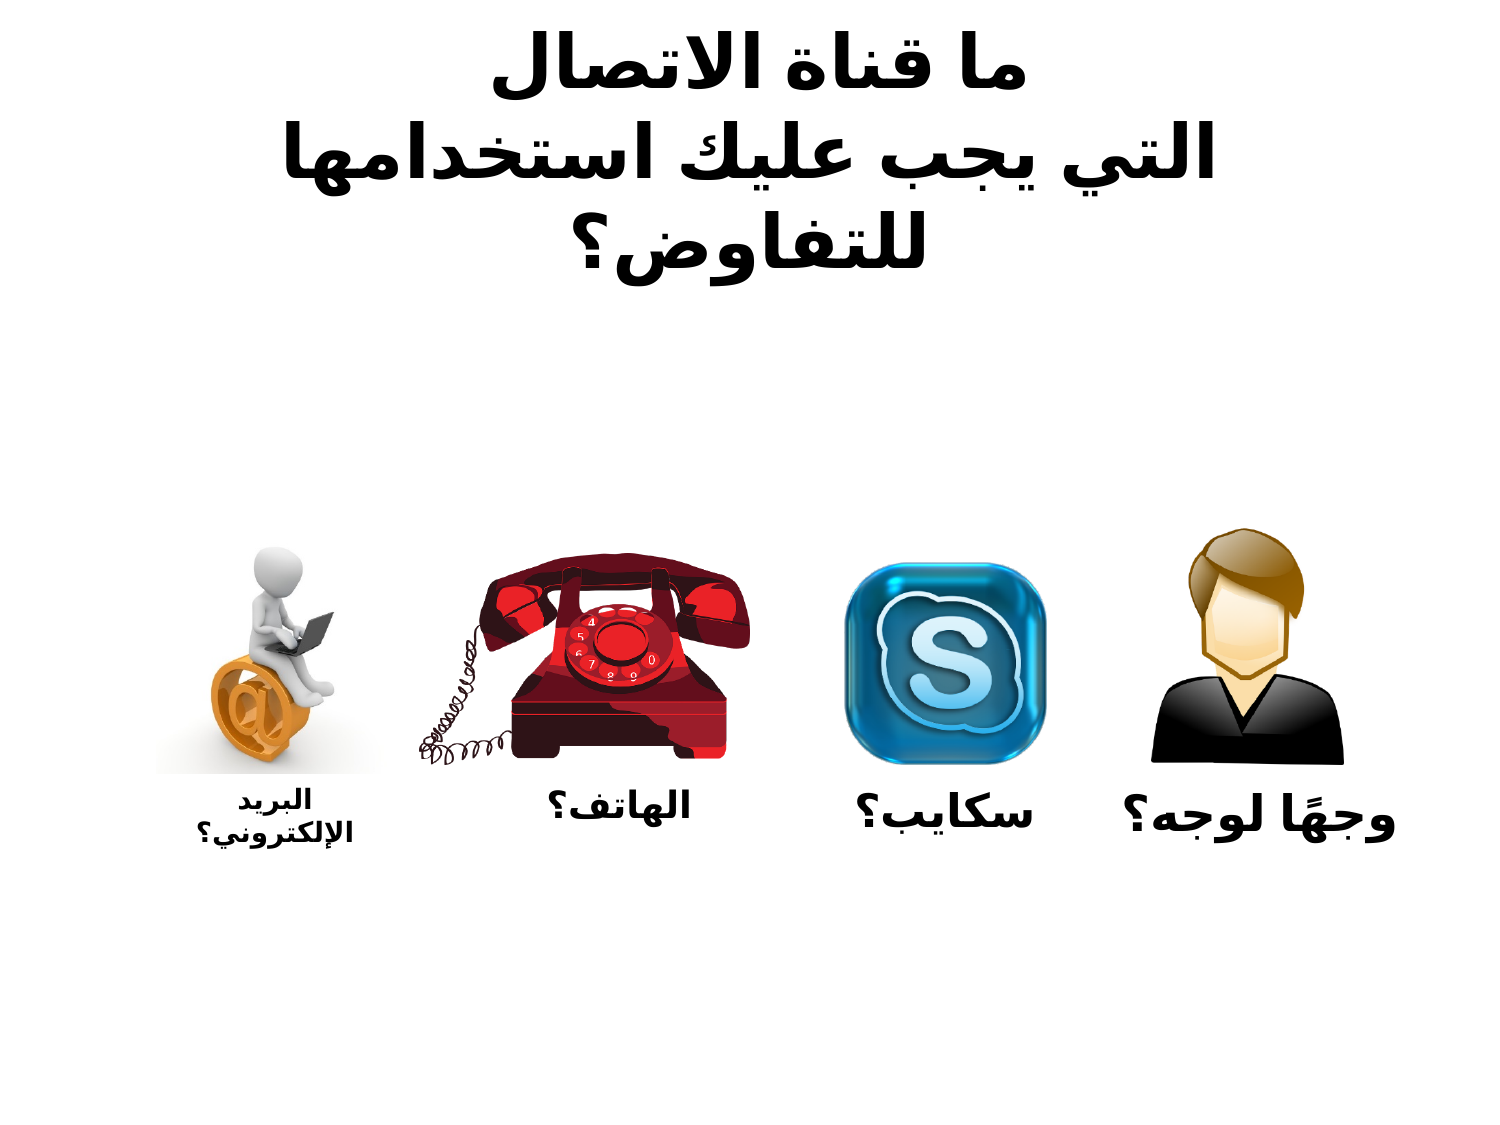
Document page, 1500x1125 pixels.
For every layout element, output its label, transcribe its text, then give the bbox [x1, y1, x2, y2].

text_box سكايب؟ [832, 773, 1058, 857]
picture [843, 562, 1047, 765]
picture [156, 537, 394, 775]
picture [1151, 526, 1344, 765]
picture [418, 553, 751, 765]
text_box الهاتف؟ [523, 773, 715, 857]
list البريد الإلكتروني؟ [168, 783, 382, 857]
title ما قناة الاتصال التي يجب عليك استخدامها للتفاوض؟ [75, 54, 1425, 243]
text_box وجهًا لوجه؟ [1104, 773, 1416, 857]
